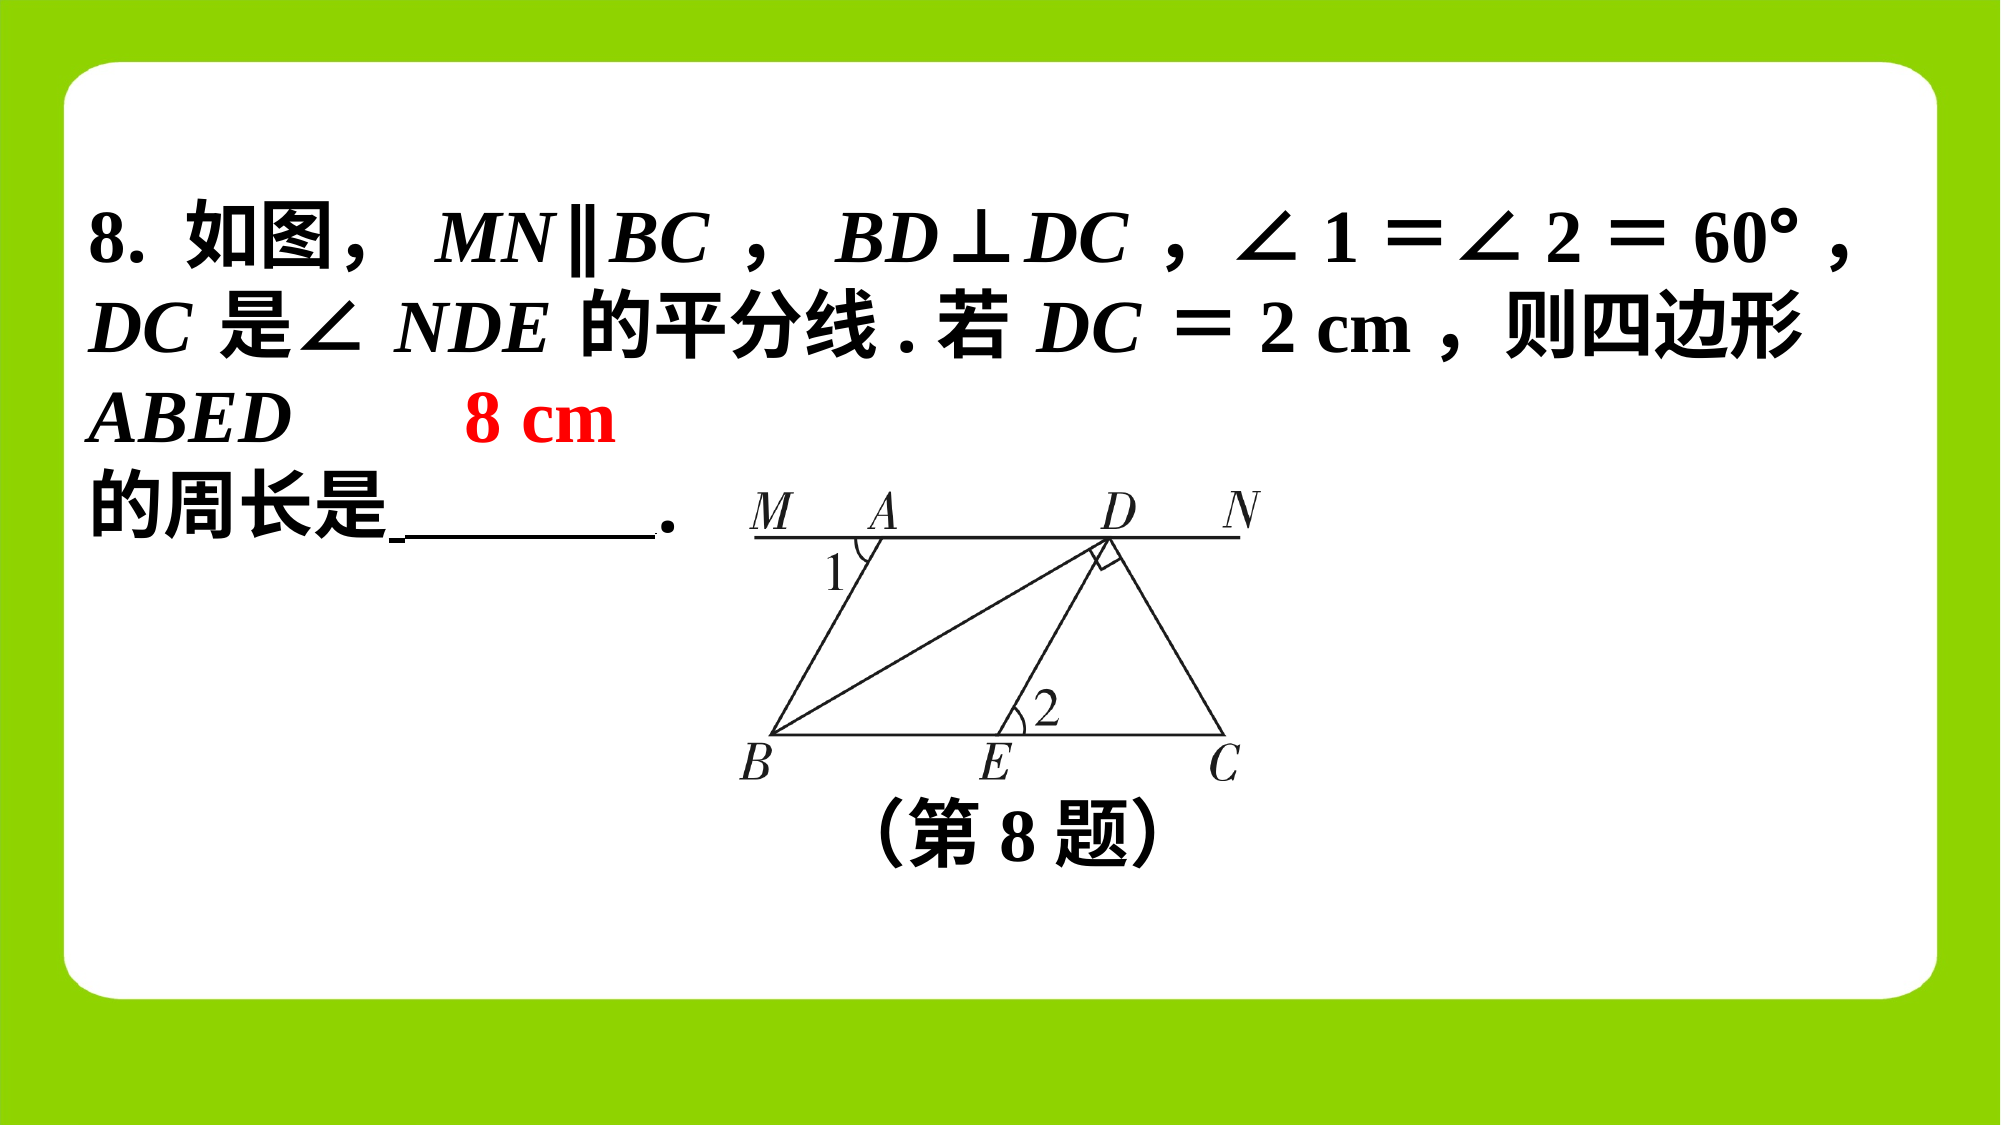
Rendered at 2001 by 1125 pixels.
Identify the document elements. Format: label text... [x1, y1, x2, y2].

picture [0, 0, 2001, 1125]
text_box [739, 491, 1261, 877]
text_box 8 cm [450, 359, 707, 465]
text_box 8. 如图，MN∥BC，BD⊥DC，∠1＝∠2＝60°， DC是∠NDE的平分线.若DC＝2 cm，则四边形ABED 的周长是 ⁠. [88, 187, 1974, 460]
